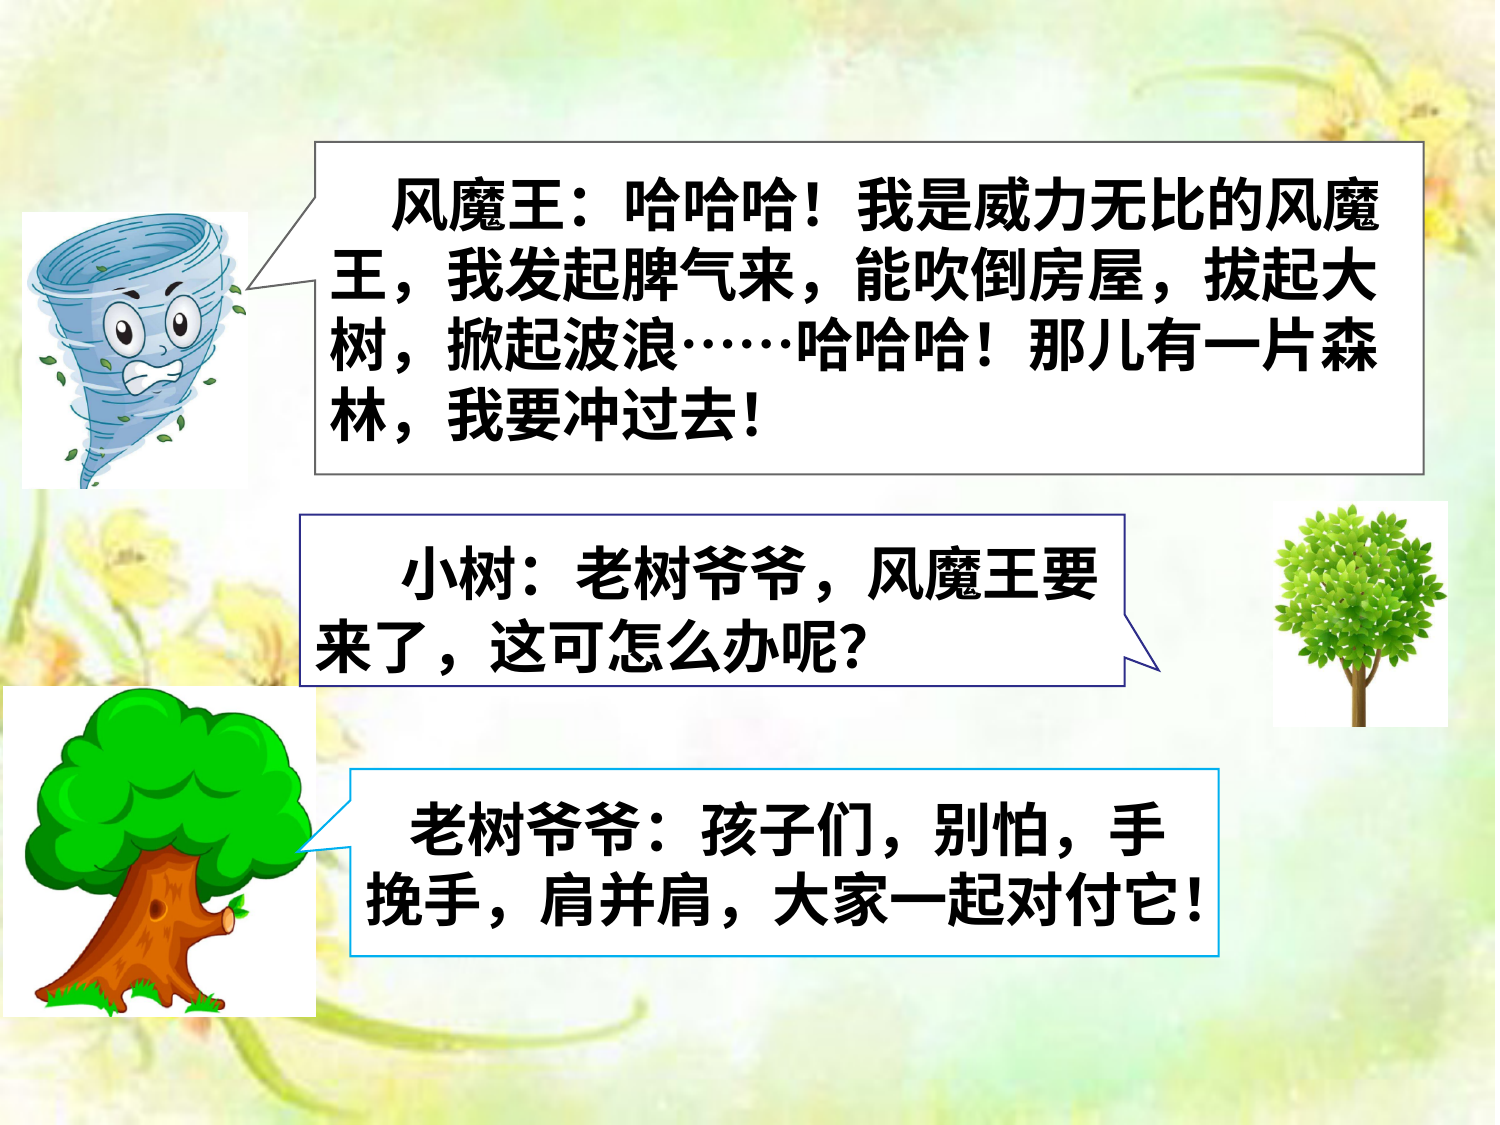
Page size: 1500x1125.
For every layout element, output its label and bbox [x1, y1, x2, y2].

text_box [1273, 501, 1448, 728]
picture [0, 0, 1495, 1125]
